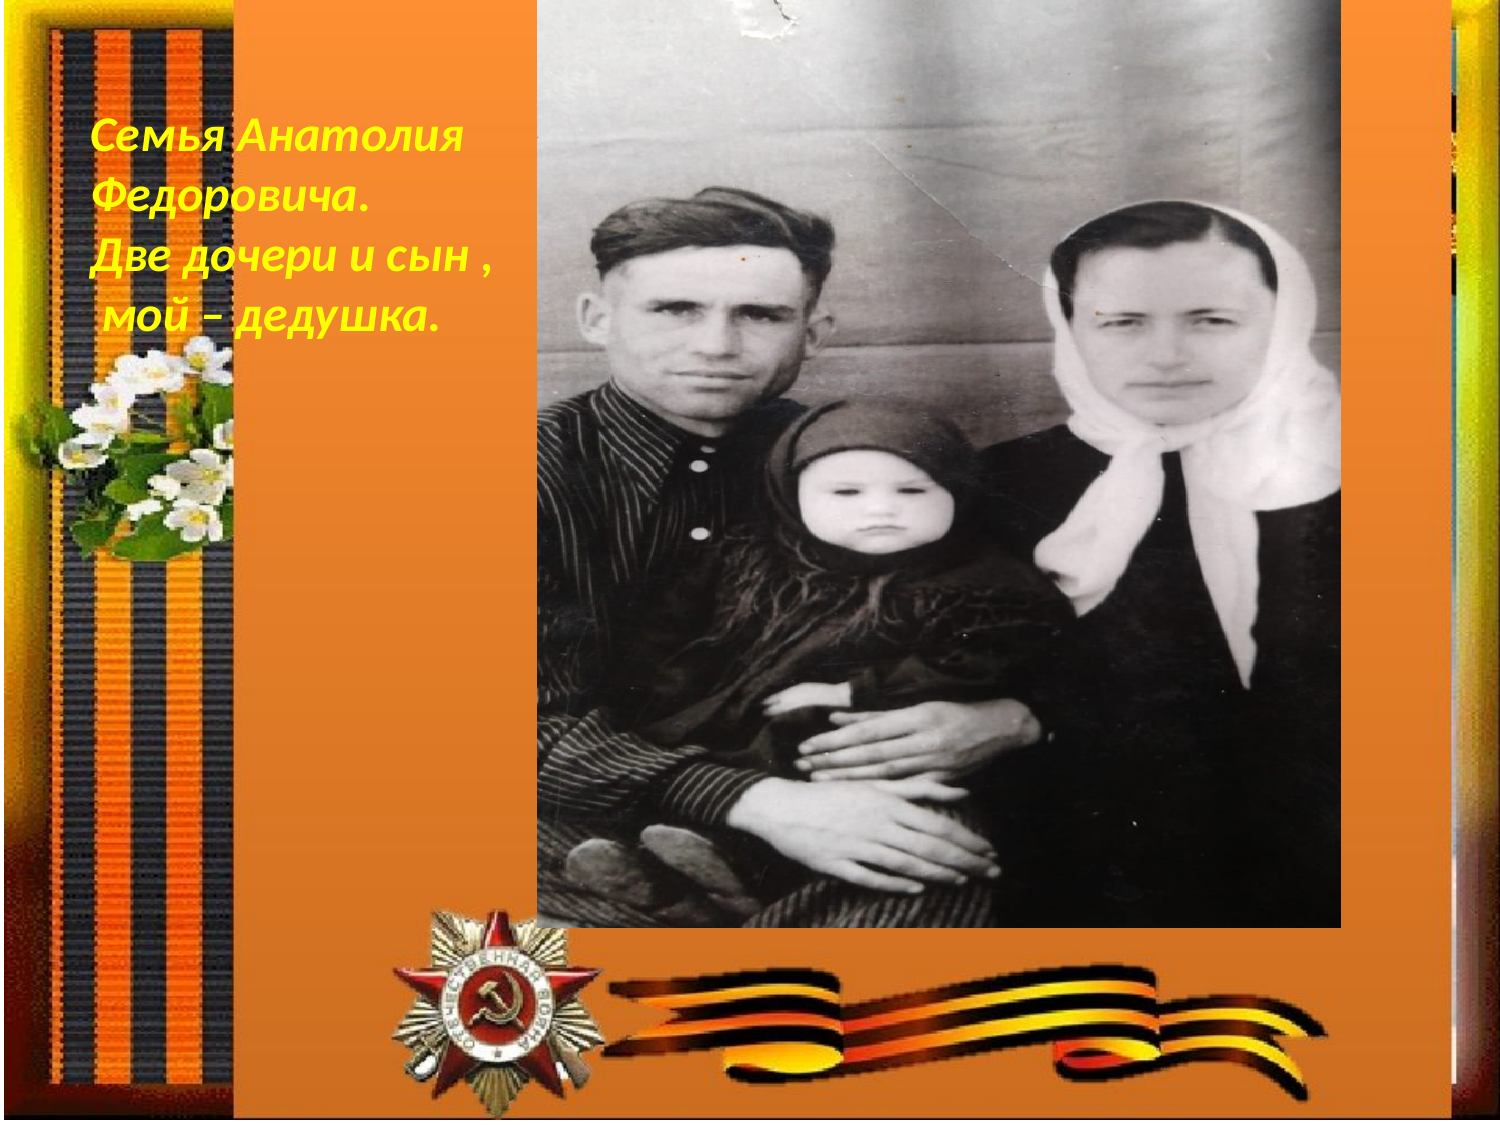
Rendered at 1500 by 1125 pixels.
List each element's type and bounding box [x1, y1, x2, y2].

list [537, 0, 1341, 929]
picture [3, 0, 1500, 1120]
